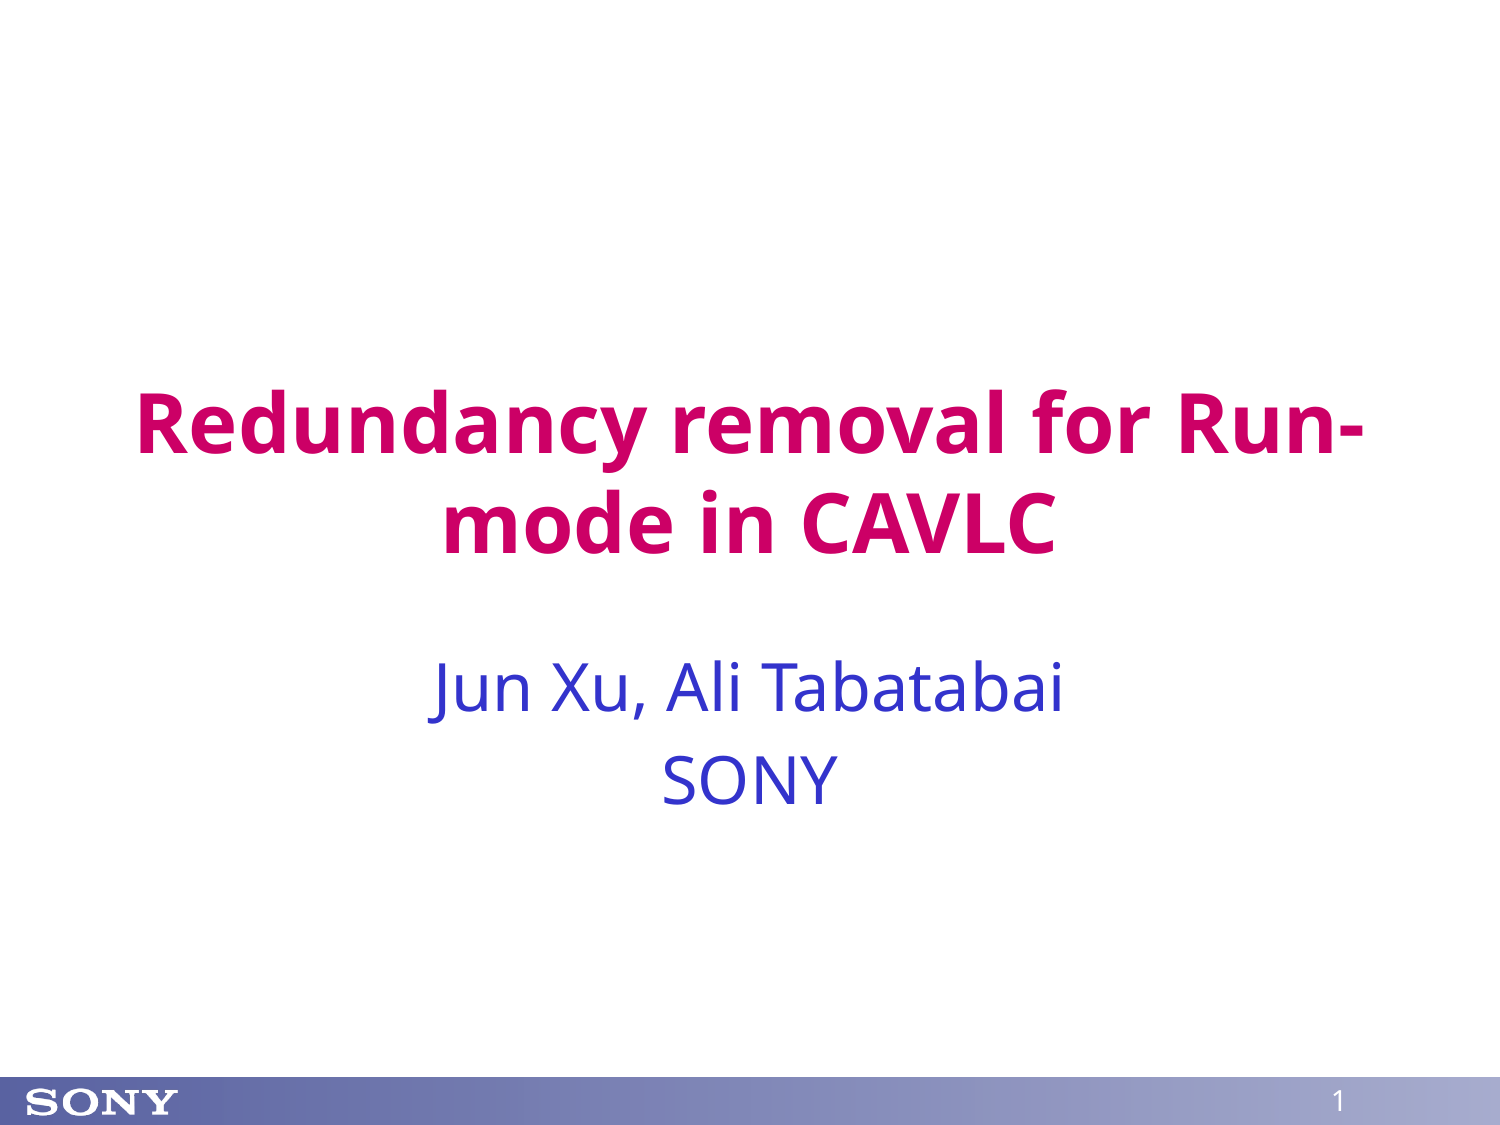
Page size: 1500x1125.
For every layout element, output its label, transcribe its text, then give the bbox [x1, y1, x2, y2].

subtitle Jun Xu, Ali Tabatabai SONY [168, 637, 1332, 926]
slide_number 1 [1049, 1074, 1363, 1125]
picture [26, 1088, 178, 1116]
title Redundancy removal for Run-mode in CAVLC [112, 361, 1388, 579]
